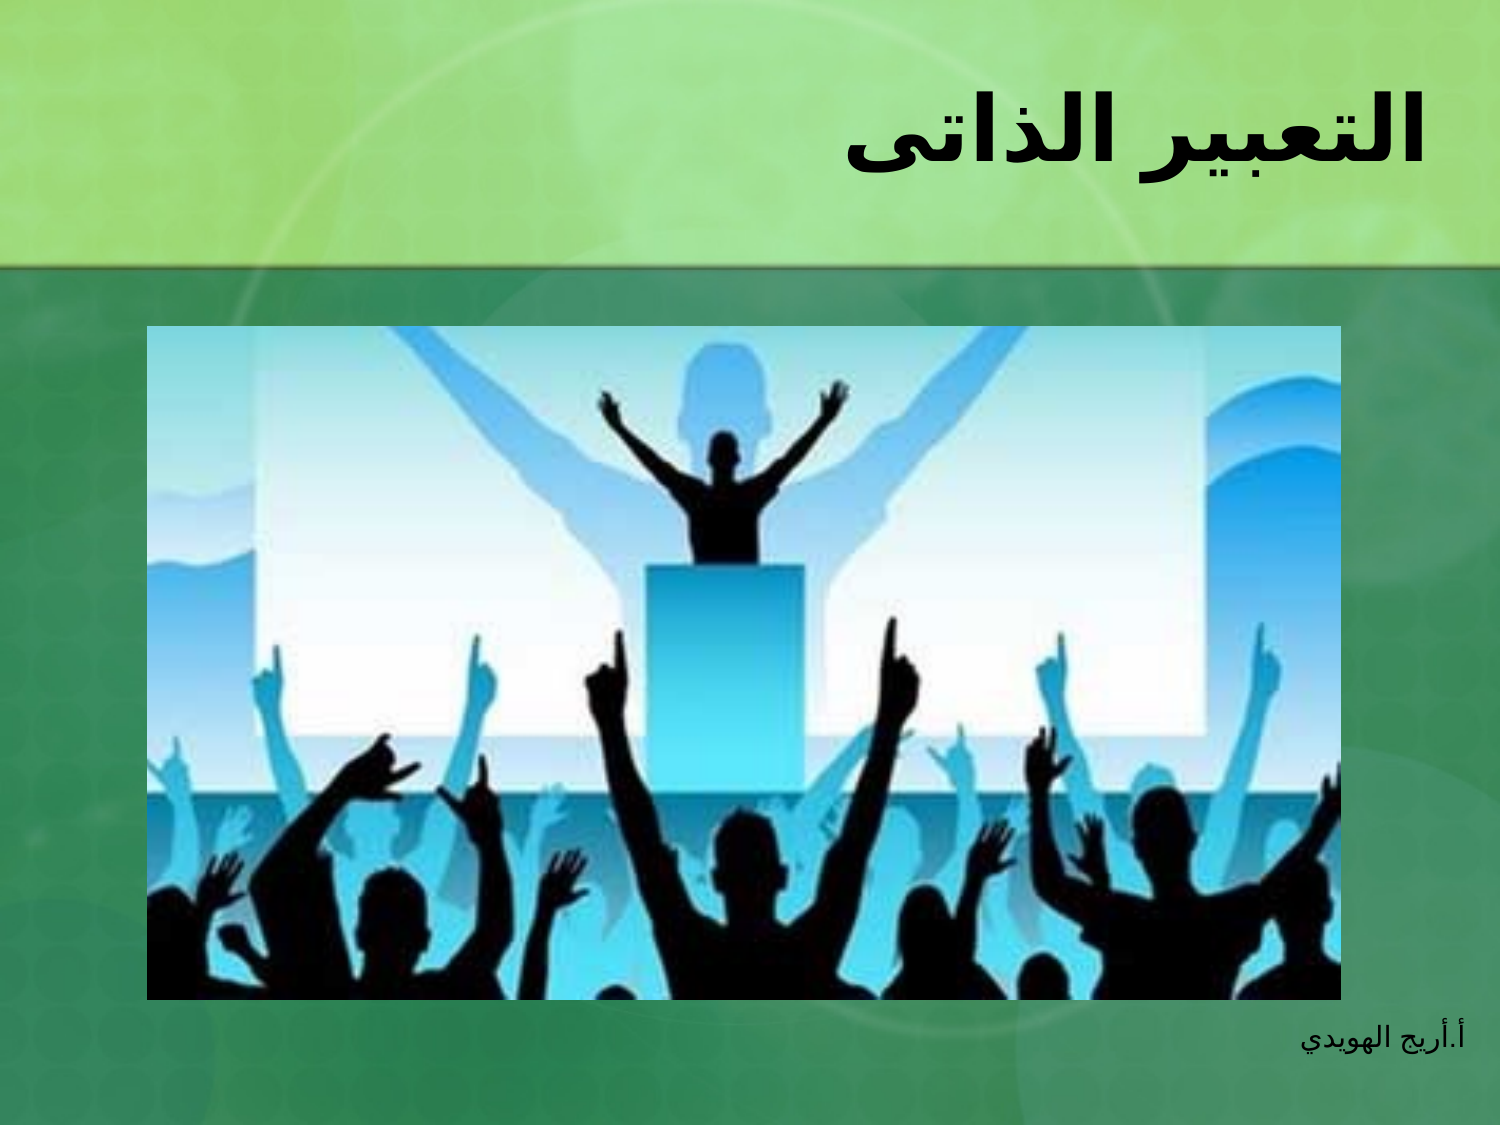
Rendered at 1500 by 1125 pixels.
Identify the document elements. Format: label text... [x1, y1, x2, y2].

title التعبير الذاتى [36, 24, 1463, 226]
picture [0, 0, 1500, 1125]
text_box أ.أريج الهويدي [998, 1011, 1473, 1061]
